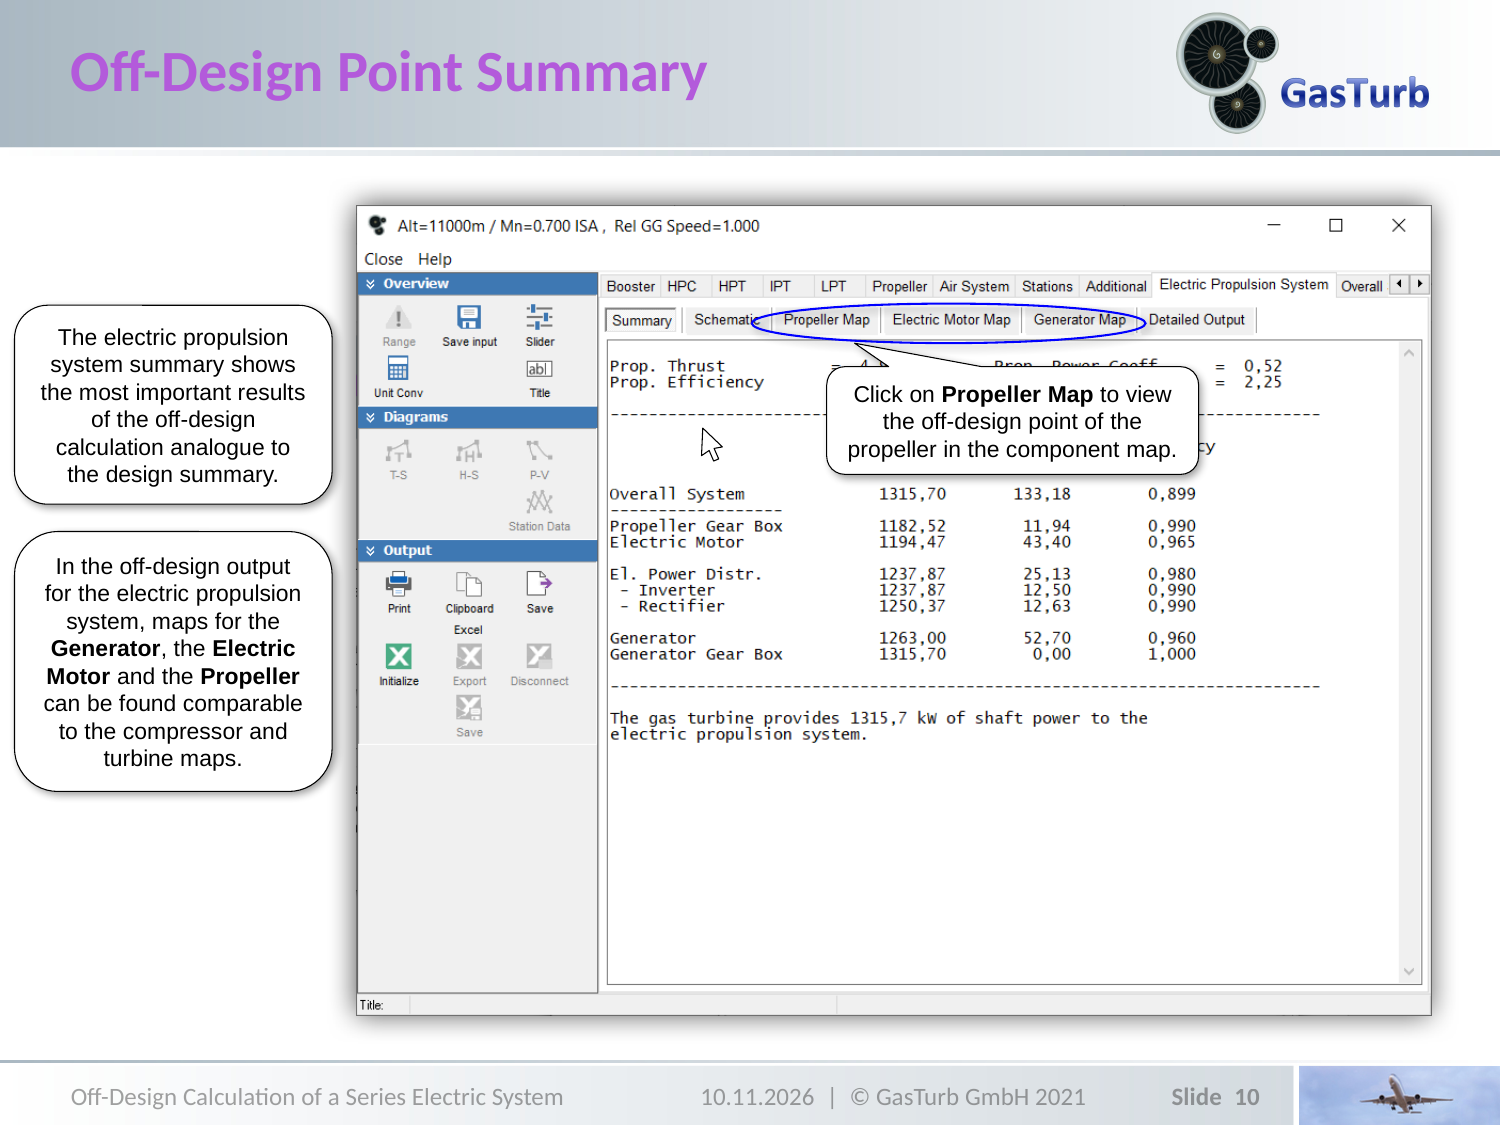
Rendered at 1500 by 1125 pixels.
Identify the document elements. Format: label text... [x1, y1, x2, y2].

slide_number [665, 1065, 827, 1125]
title Off-Design Point Summary [70, 0, 1164, 148]
picture [0, 1060, 1500, 1125]
picture [356, 205, 1432, 1016]
text_box The electric propulsion system summary shows the most important results of the off-design calculation analogue to the design summary. [14, 305, 333, 505]
footer Off-Design Calculation of a Series Electric System [0, 1065, 665, 1125]
picture [0, 0, 1500, 156]
text_box In the off-design output for the electric propulsion system, maps for the Generator, the Electric Motor and the Propeller can be found comparable to the compressor and turbine maps. [14, 531, 333, 792]
slide_number 10 [1234, 1065, 1294, 1125]
